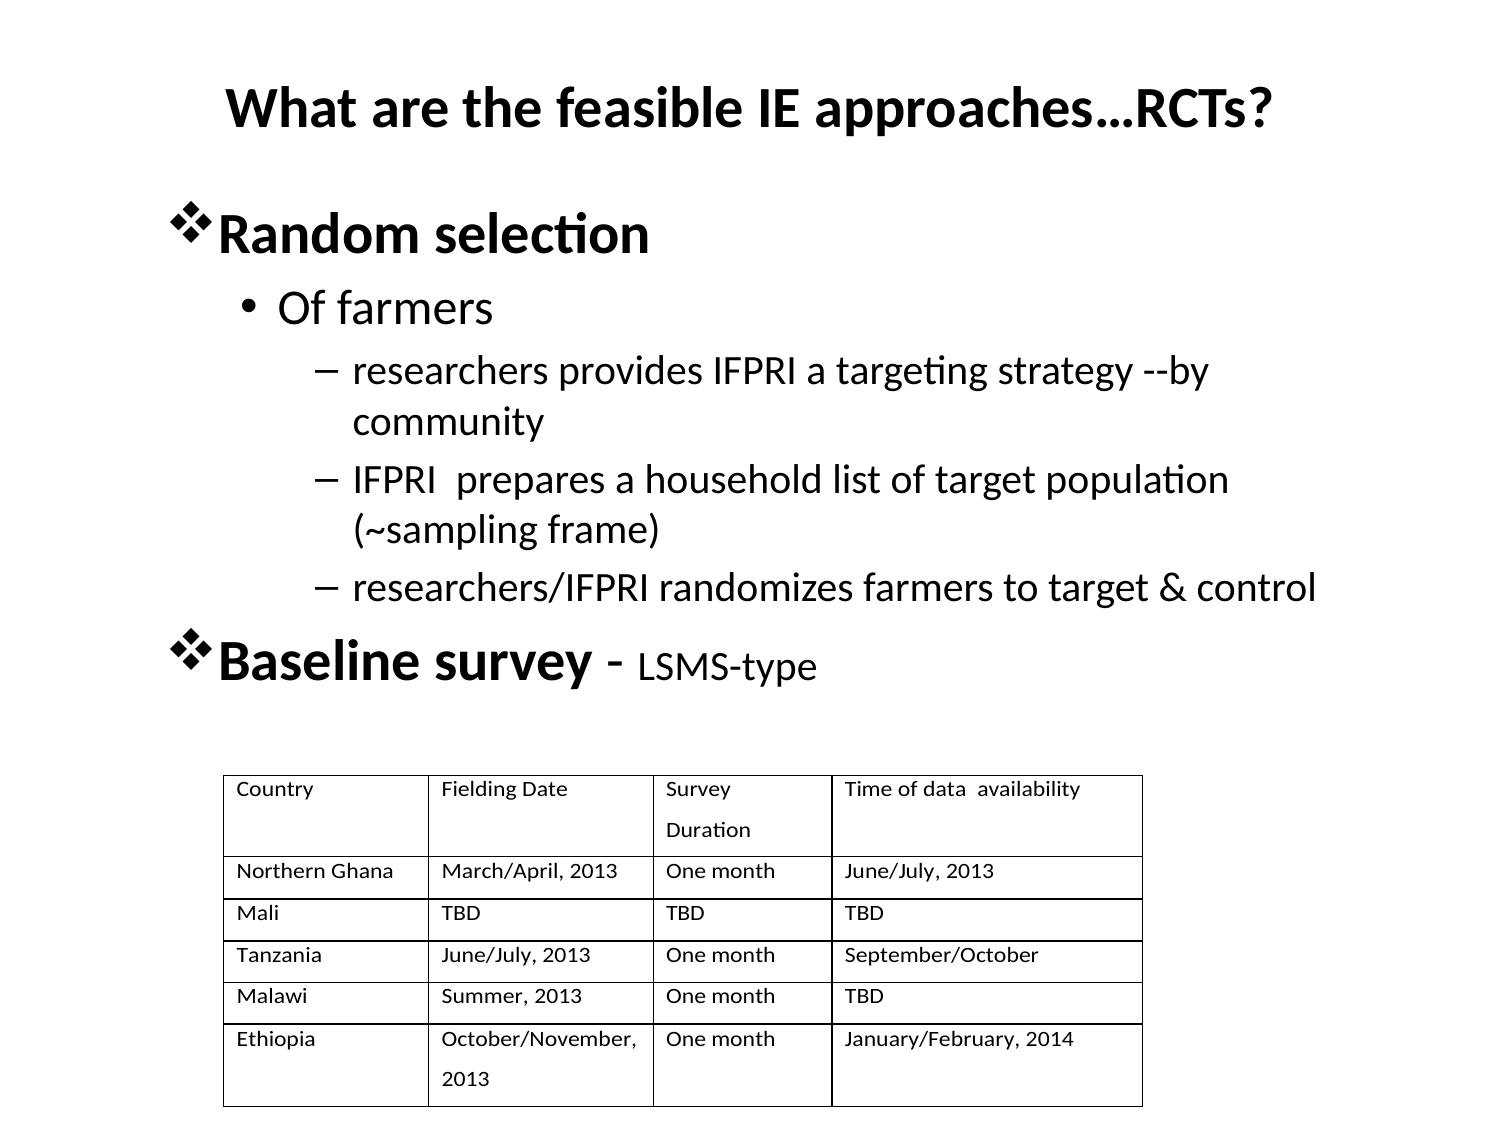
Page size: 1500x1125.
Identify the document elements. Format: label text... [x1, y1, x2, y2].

list Random selection Of farmers researchers provides IFPRI a targeting strategy --by community IFPRI prepares a household list of target population (~sampling frame) researchers/IFPRI randomizes farmers to target & control Baseline survey - LSMS-type [75, 187, 1425, 1088]
title What are the feasible IE approaches…RCTs? [24, 45, 1475, 163]
picture [222, 774, 1361, 1125]
